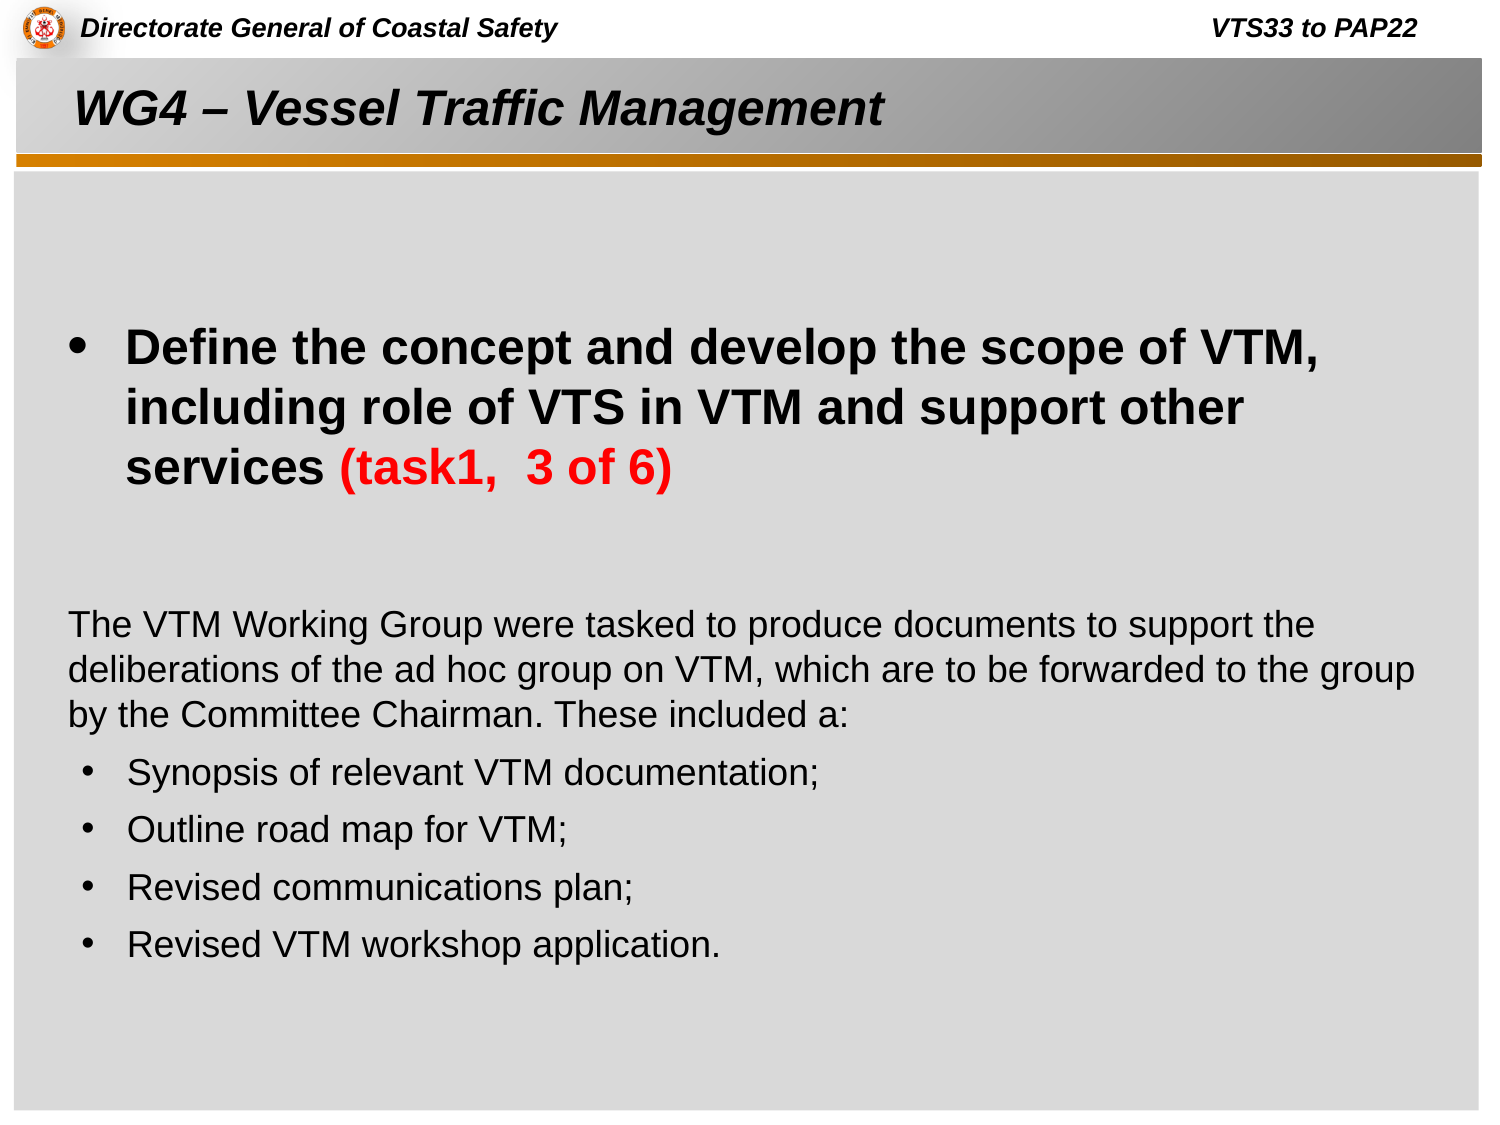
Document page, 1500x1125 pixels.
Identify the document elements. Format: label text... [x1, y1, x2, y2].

picture [23, 6, 65, 49]
text_box Define the concept and develop the scope of VTM, including role of VTS in VTM and support other services (task1, 3 of 6) The VTM Working Group were tasked to produce documents to support the deliberations of the ad hoc group on VTM, which are to be forwarded to the group by the Committee Chairman. These included a: Synopsis of relevant VTM documentation; Outline road map for VTM; Revised communications plan; Revised VTM workshop application. [53, 306, 1459, 973]
title WG4 – Vessel Traffic Management [16, 58, 1482, 153]
